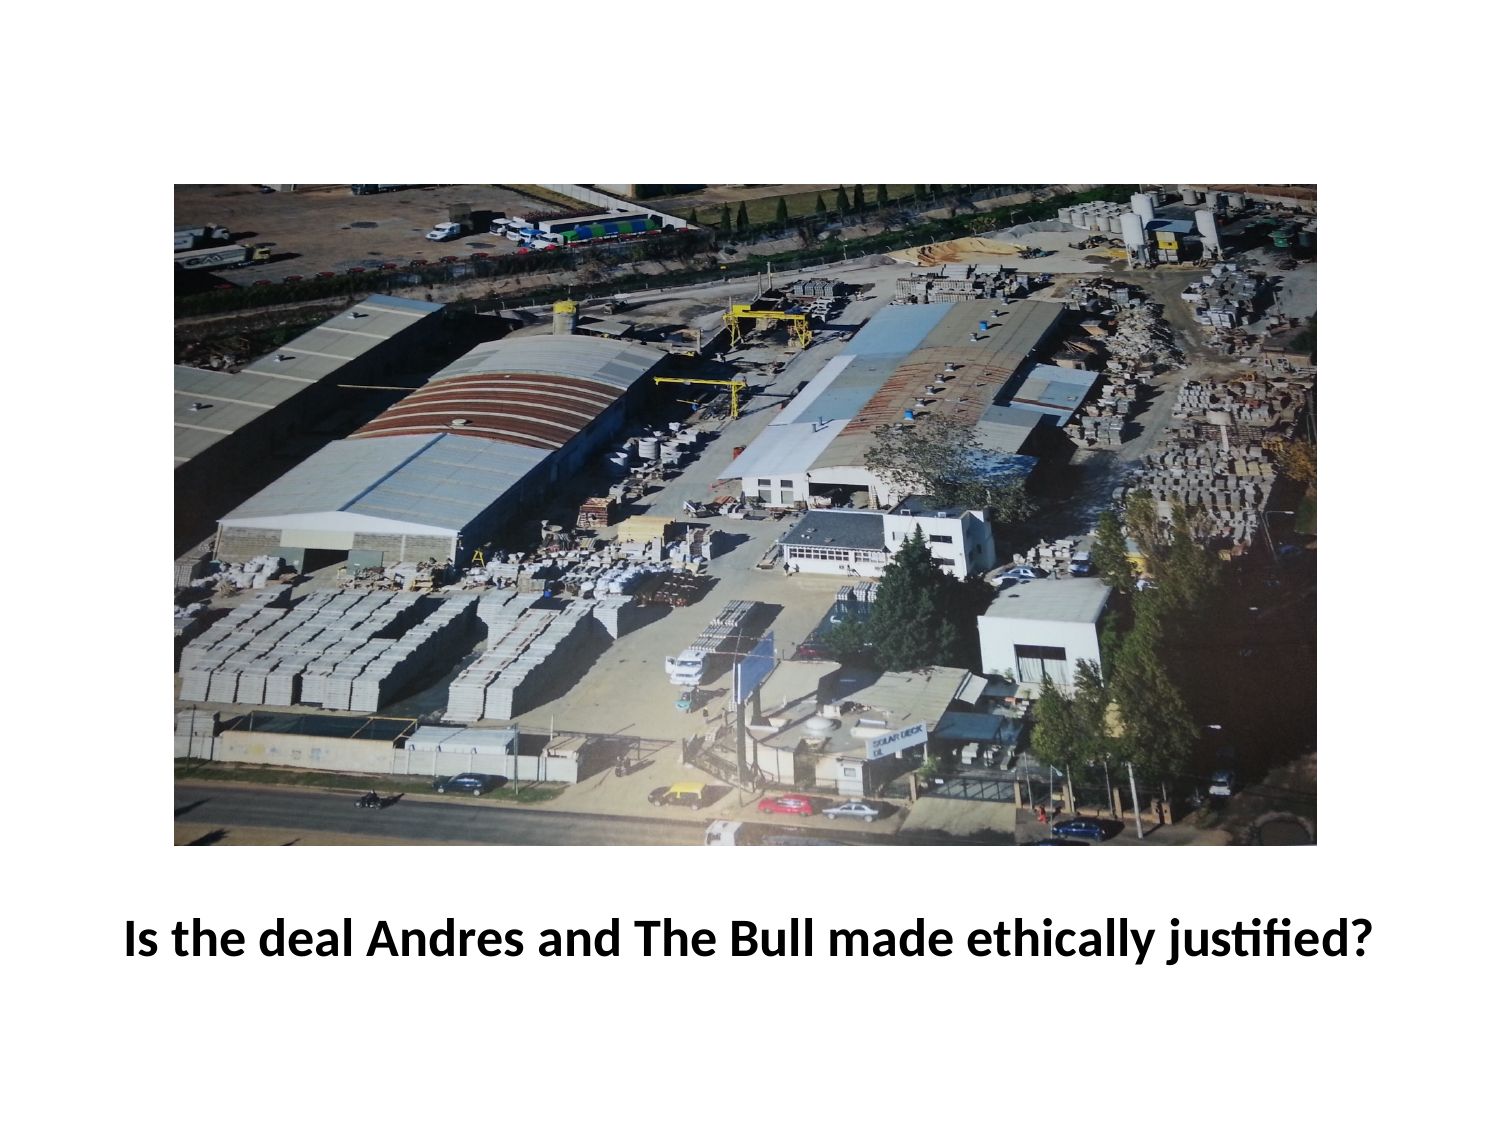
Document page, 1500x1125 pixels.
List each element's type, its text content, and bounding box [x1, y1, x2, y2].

list Is the deal Andres and The Bull made ethically justified? [75, 894, 1425, 1125]
picture [174, 184, 1318, 847]
